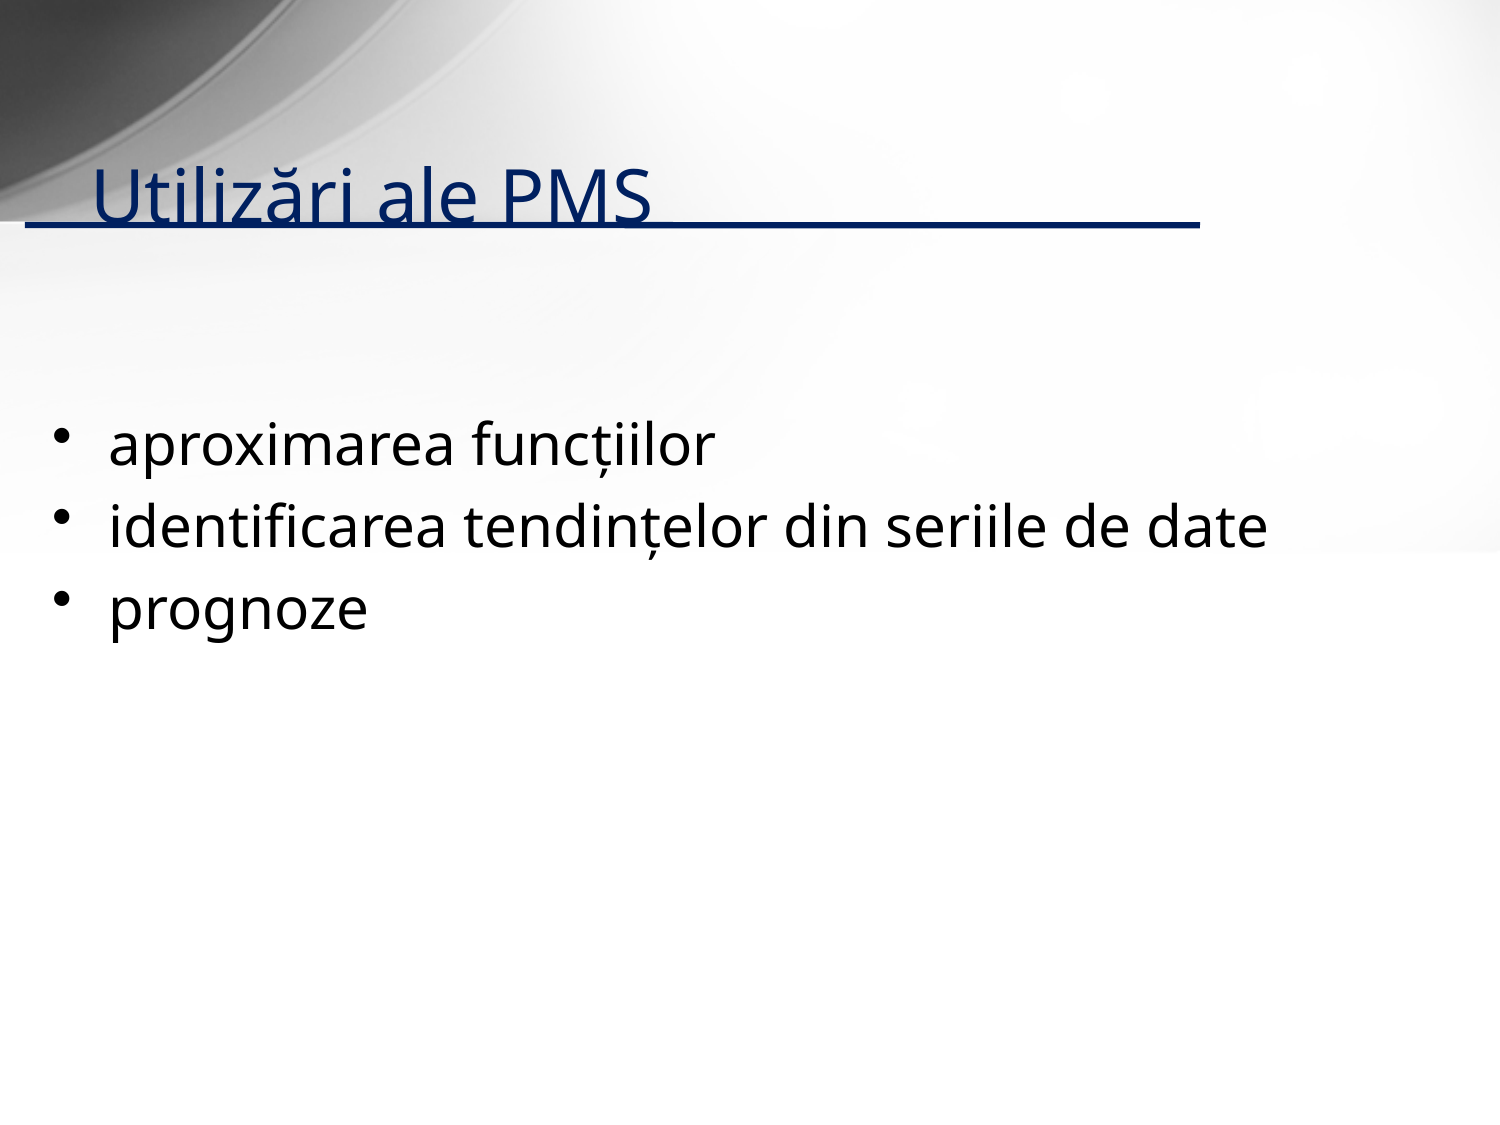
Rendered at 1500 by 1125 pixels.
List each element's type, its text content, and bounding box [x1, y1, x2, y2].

picture [0, 0, 1500, 1125]
title Utilizări ale PMS [74, 58, 1426, 247]
list aproximarea funcţiilor identificarea tendinţelor din seriile de date prognoze [37, 399, 1388, 726]
